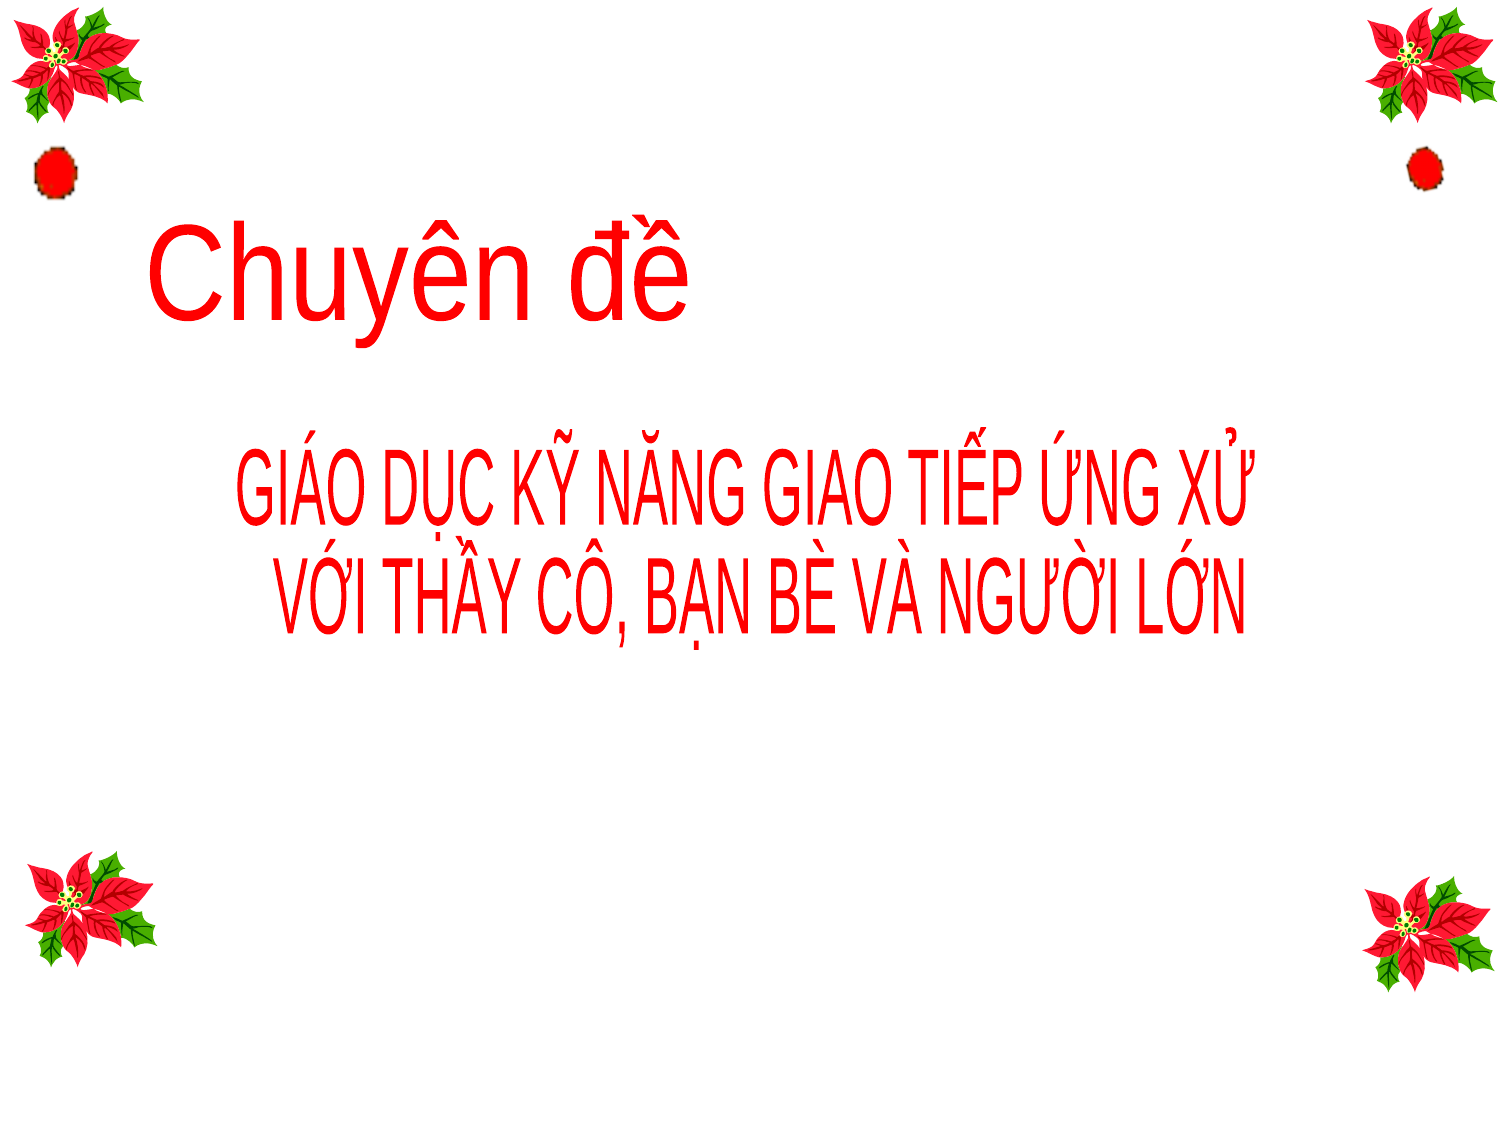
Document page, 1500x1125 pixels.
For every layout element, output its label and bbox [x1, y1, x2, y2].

picture [24, 849, 158, 968]
picture [1290, 5, 1500, 348]
picture [1361, 874, 1496, 993]
picture [0, 5, 200, 365]
